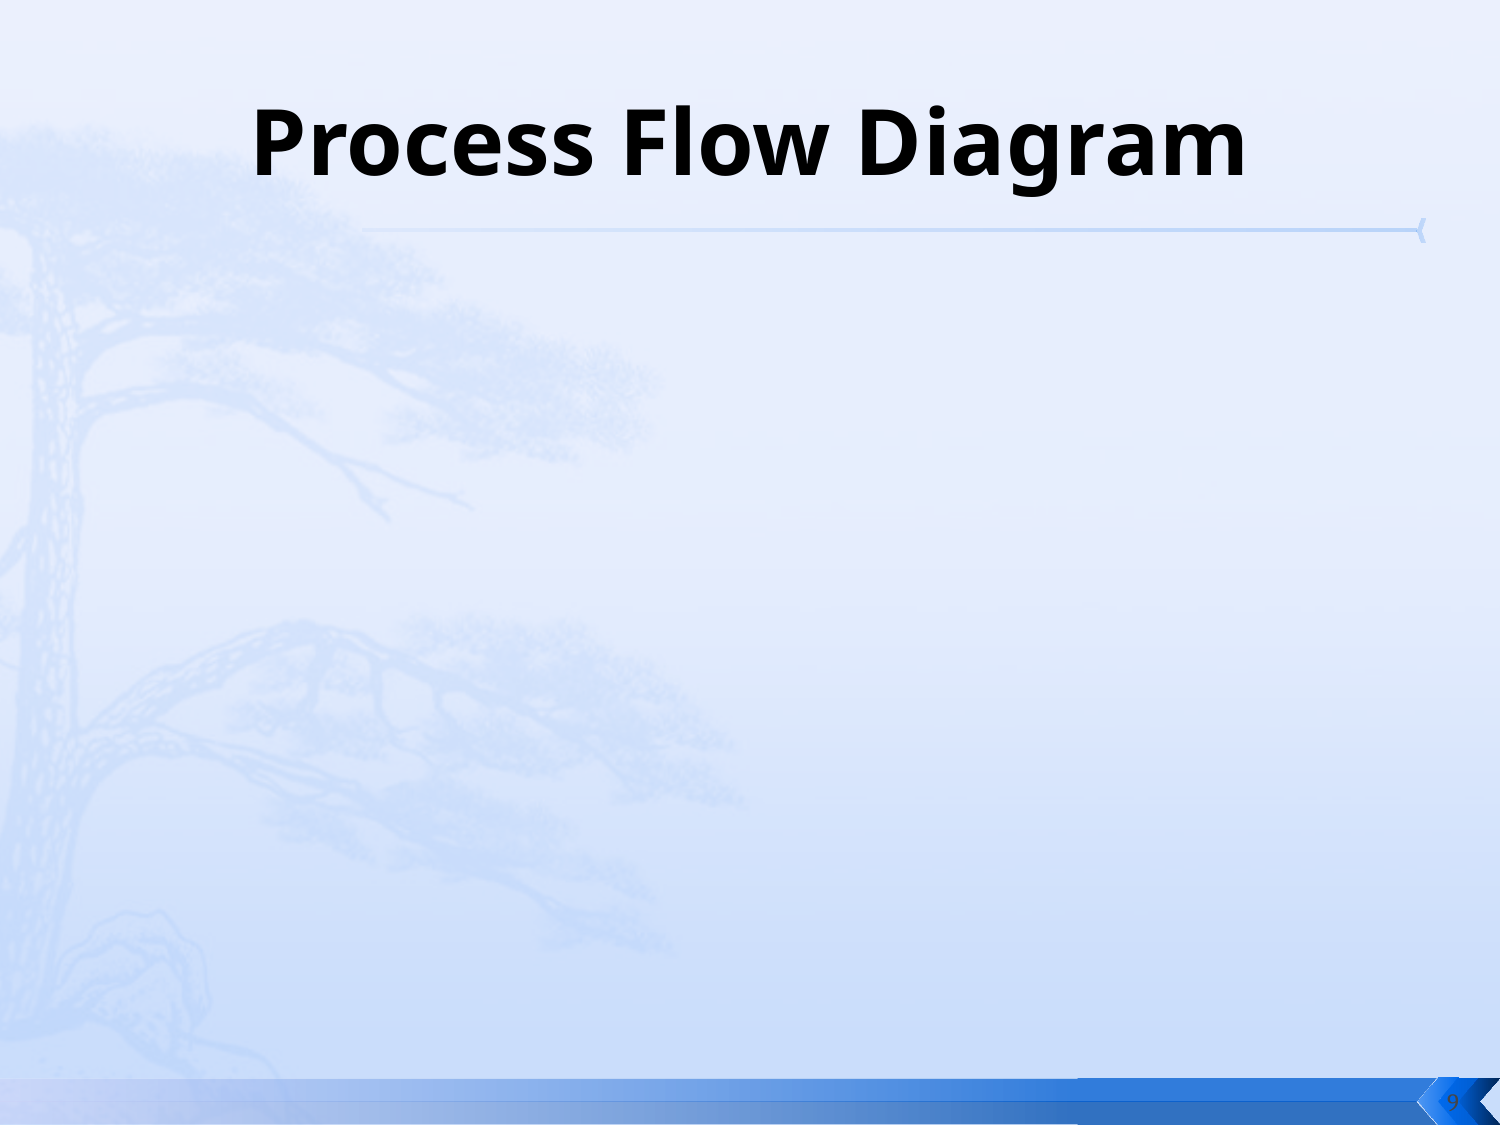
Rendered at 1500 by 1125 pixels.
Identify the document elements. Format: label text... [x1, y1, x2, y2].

slide_number 9 [1406, 1077, 1500, 1125]
title Process Flow Diagram [75, 45, 1425, 233]
